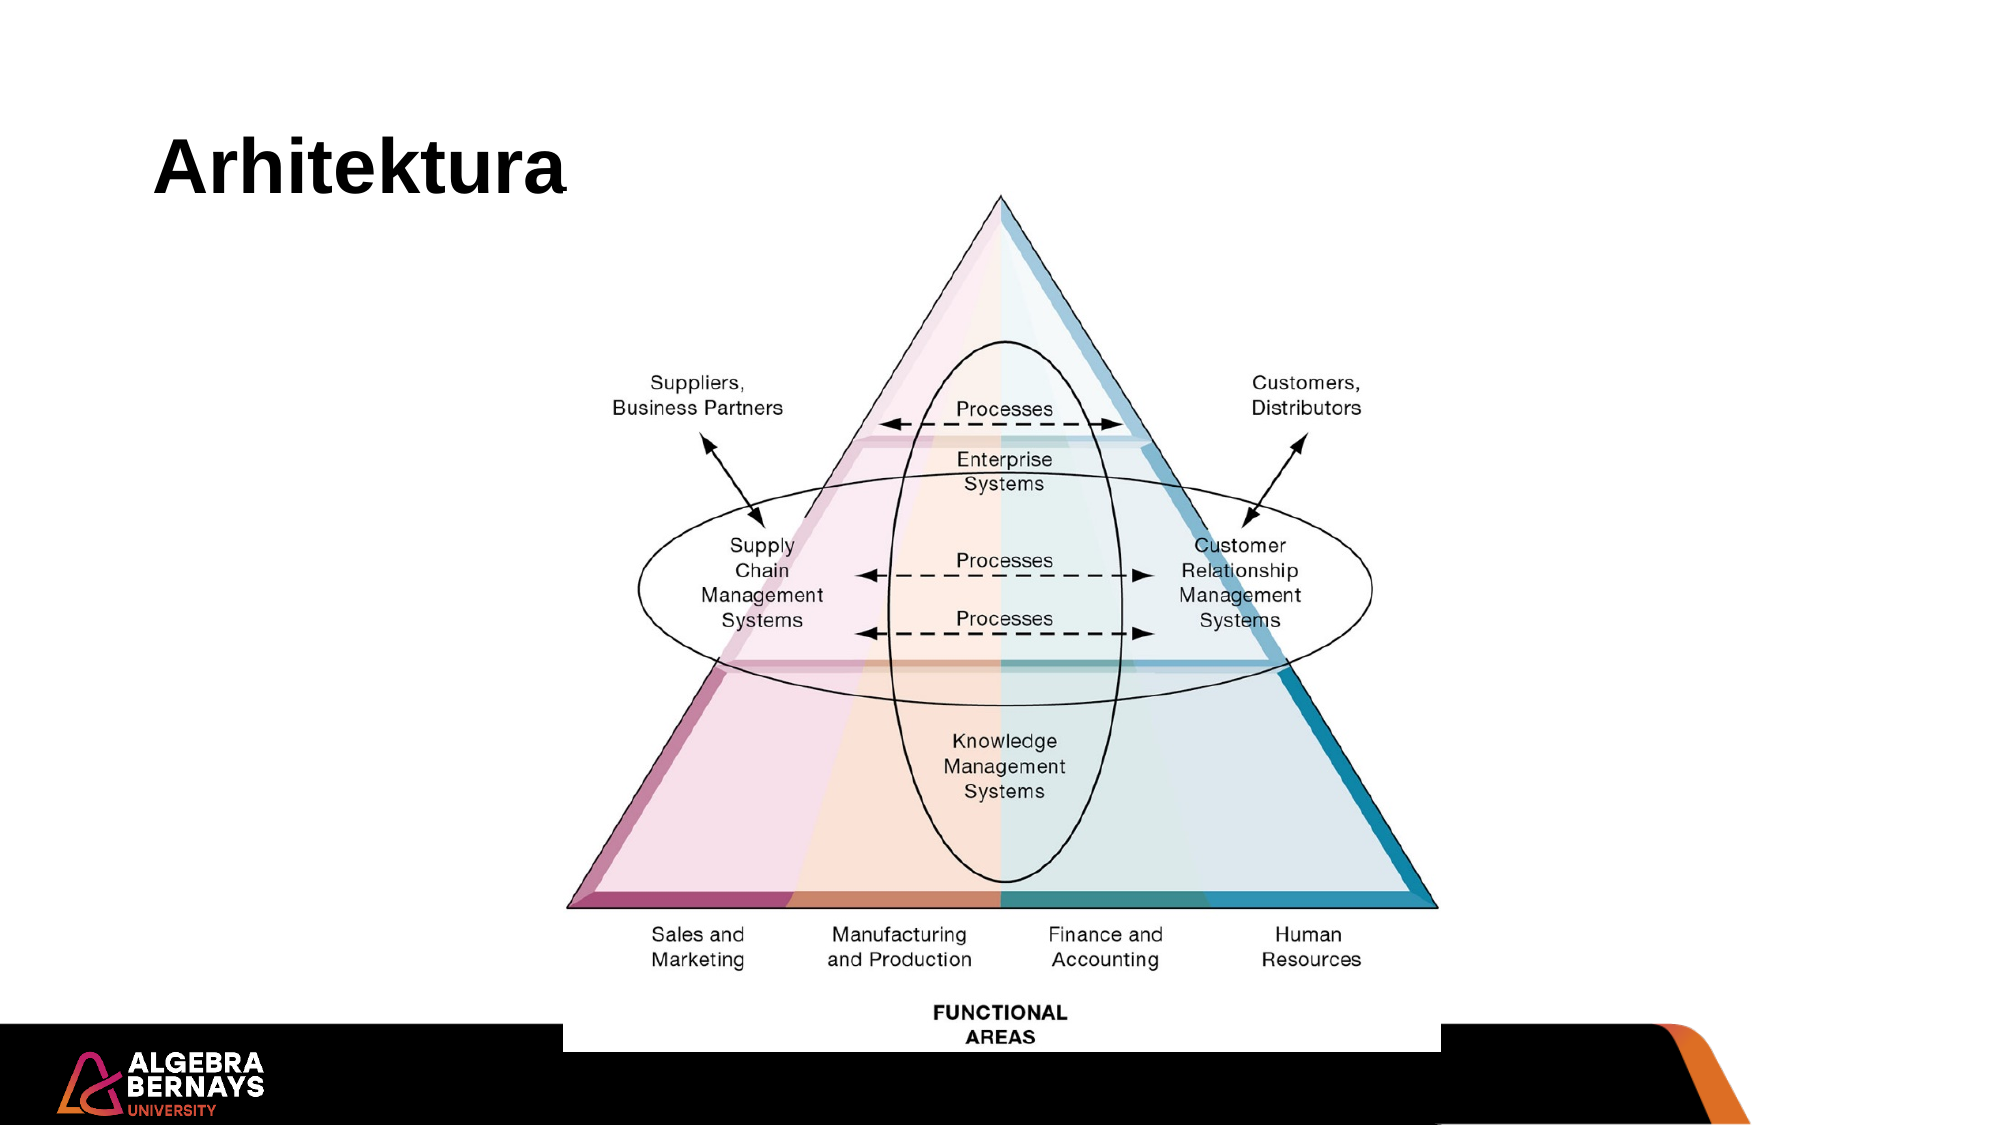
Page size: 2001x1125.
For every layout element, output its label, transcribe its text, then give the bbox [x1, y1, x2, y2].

title Arhitektura [137, 67, 1863, 271]
picture [0, 191, 1958, 1125]
